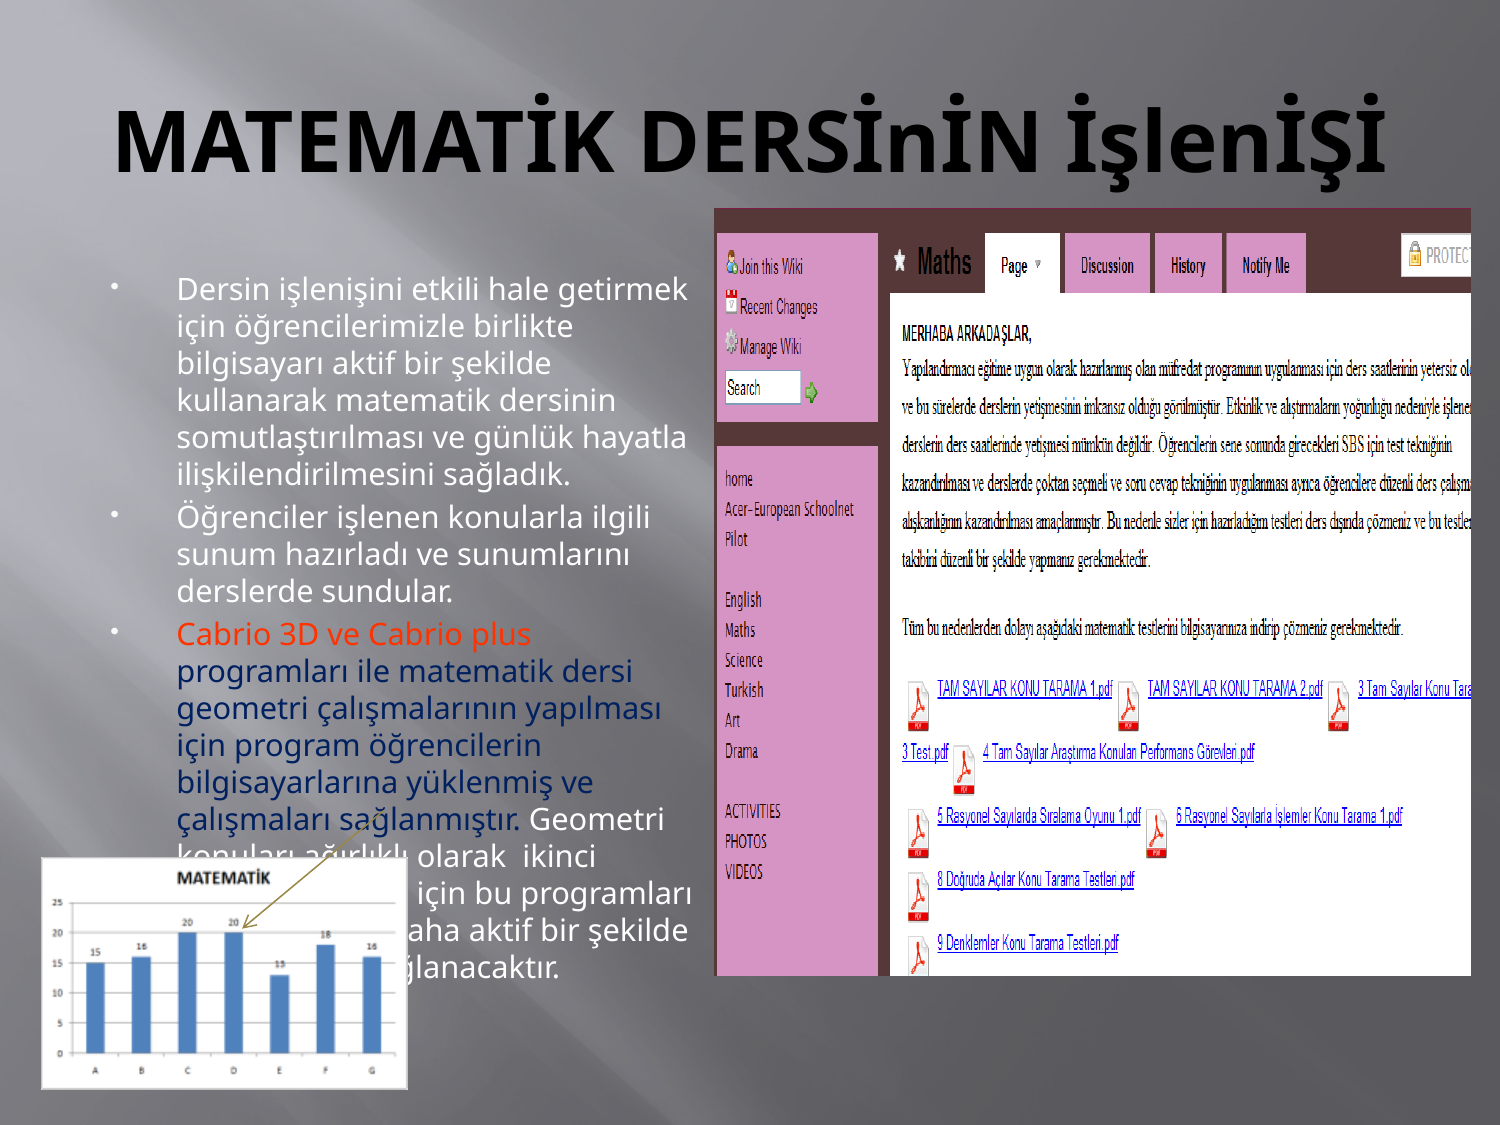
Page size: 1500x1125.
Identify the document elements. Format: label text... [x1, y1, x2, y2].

title MATEMATİK DERSİnİN İşlenİŞİ [75, 45, 1425, 233]
picture [41, 857, 408, 1090]
picture [714, 207, 1471, 977]
list Dersin işlenişini etkili hale getirmek için öğrencilerimizle birlikte bilgisayarı aktif bir şekilde kullanarak matematik dersinin somutlaştırılması ve günlük hayatla ilişkilendirilmesini sağladık. Öğrenciler işlenen konularla ilgili sunum hazırladı ve sunumlarını derslerde sundular. Cabrio 3D ve Cabrio plus programları ile matematik dersi geometri çalışmalarının yapılması için program öğrencilerin bilgisayarlarına yüklenmiş ve çalışmaları sağlanmıştır. Geometri konuları ağırlıklı olarak ikinci yarıyılda olduğu için bu programları ikinci yarıyılda daha aktif bir şekilde kullanmaları sağlanacaktır. [75, 262, 715, 1035]
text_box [241, 810, 384, 929]
